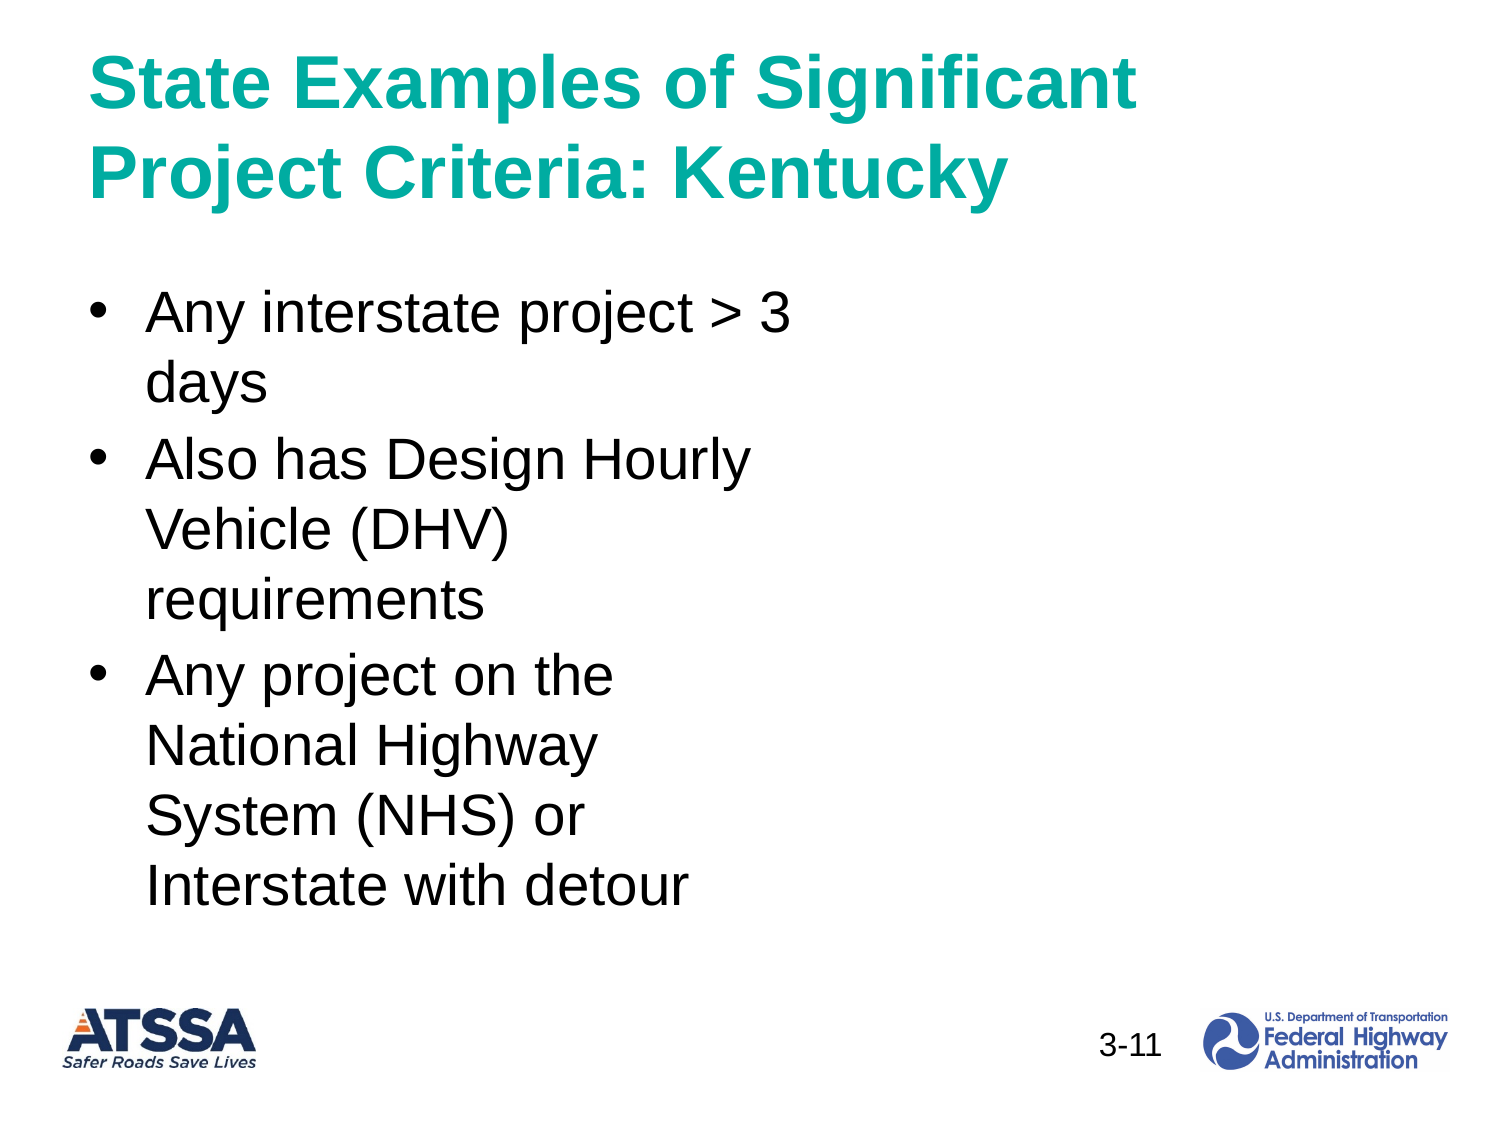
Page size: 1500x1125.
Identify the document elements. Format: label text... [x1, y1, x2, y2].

title State Examples of Significant Project Criteria: Kentucky [73, 41, 1424, 205]
list Any interstate project > 3 days Also has Design Hourly Vehicle (DHV) requirements Any project on the National Highway System (NHS) or Interstate with detour [73, 267, 813, 989]
picture [62, 1008, 256, 1068]
picture [1200, 1008, 1450, 1072]
